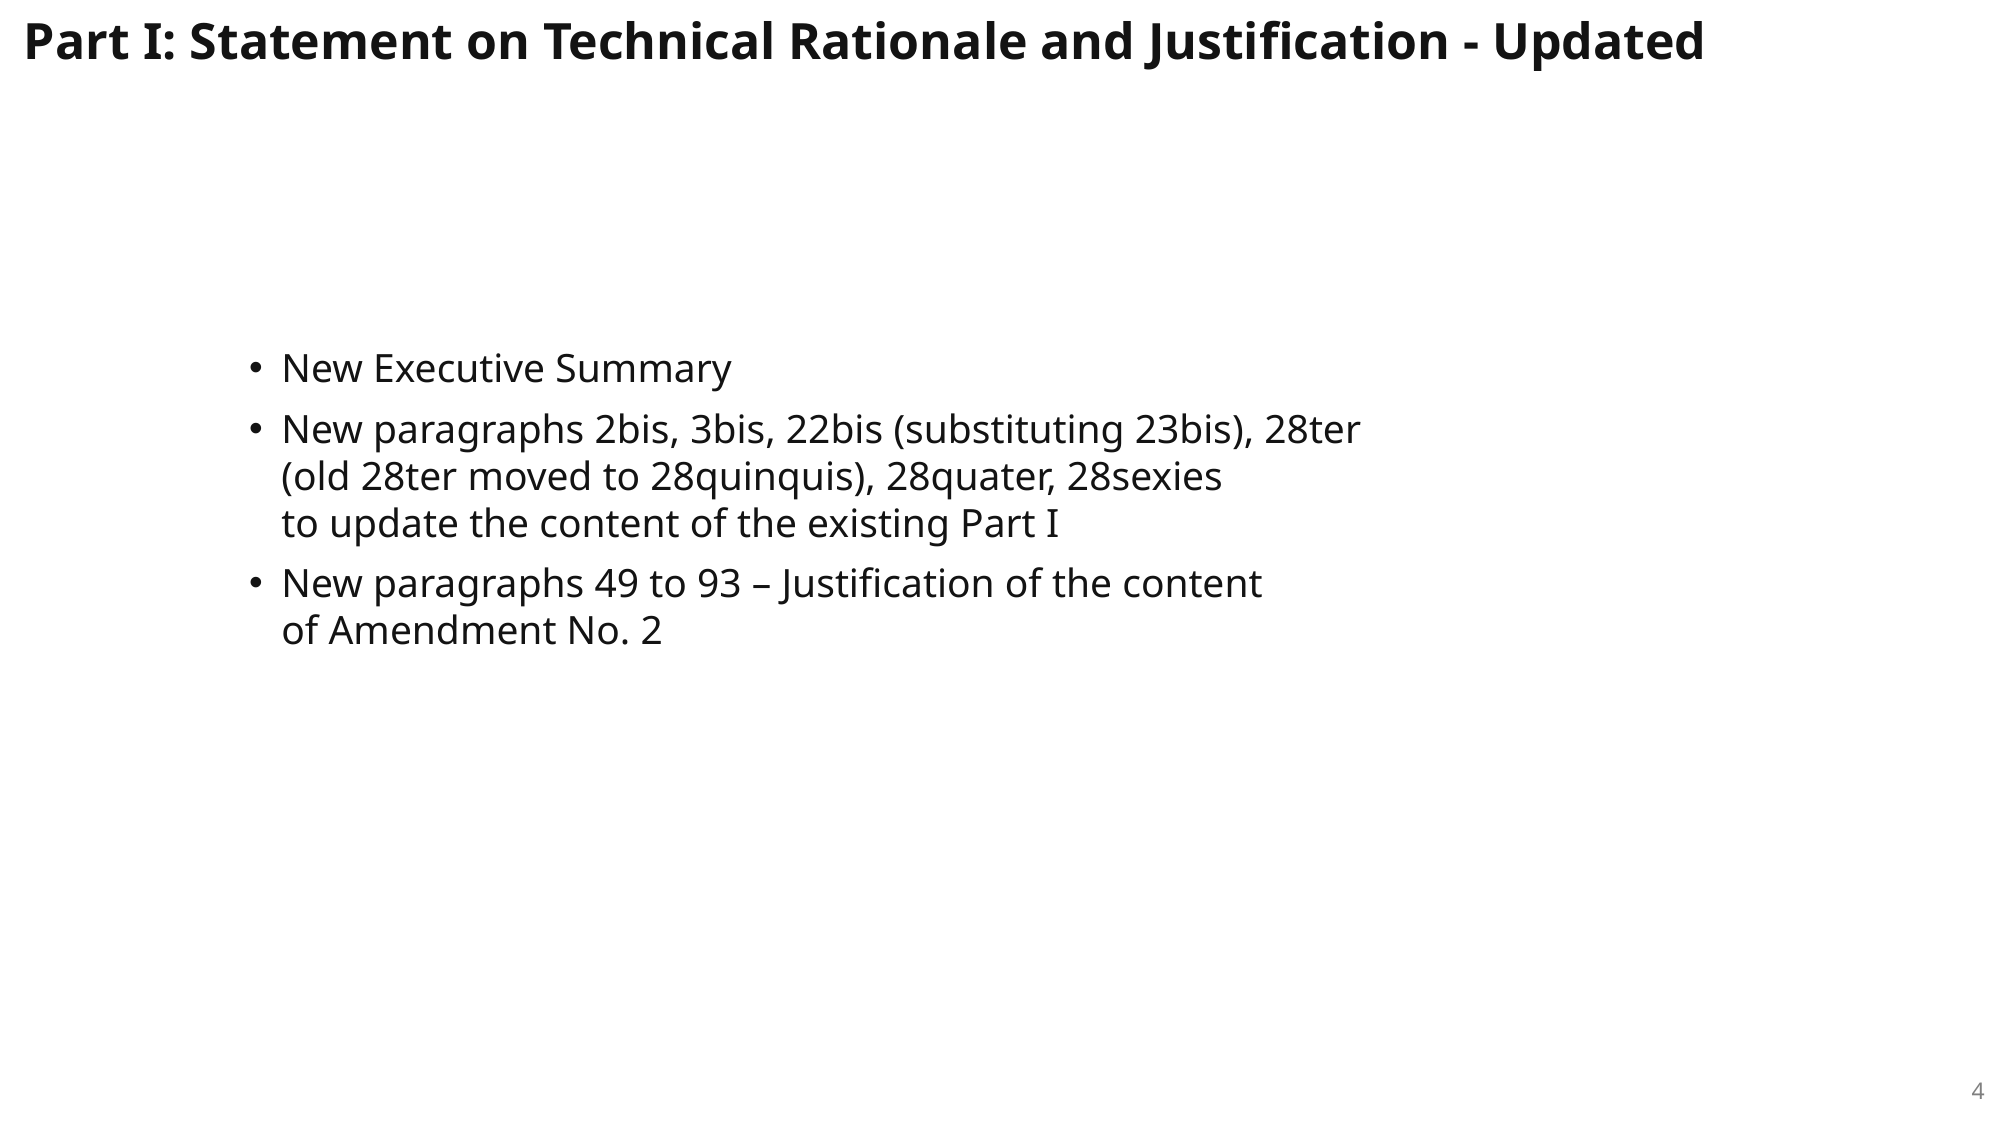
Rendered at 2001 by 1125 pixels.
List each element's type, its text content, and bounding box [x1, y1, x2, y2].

list New Executive Summary New paragraphs 2bis, 3bis, 22bis (substituting 23bis), 28ter (old 28ter moved to 28quinquis), 28quater, 28sexies to update the content of the existing Part I New paragraphs 49 to 93 – Justification of the content of Amendment No. 2 [234, 336, 1667, 663]
list Part I: Statement on Technical Rationale and Justification - Updated [9, 26, 1724, 78]
slide_number 4 [1938, 1073, 2000, 1111]
